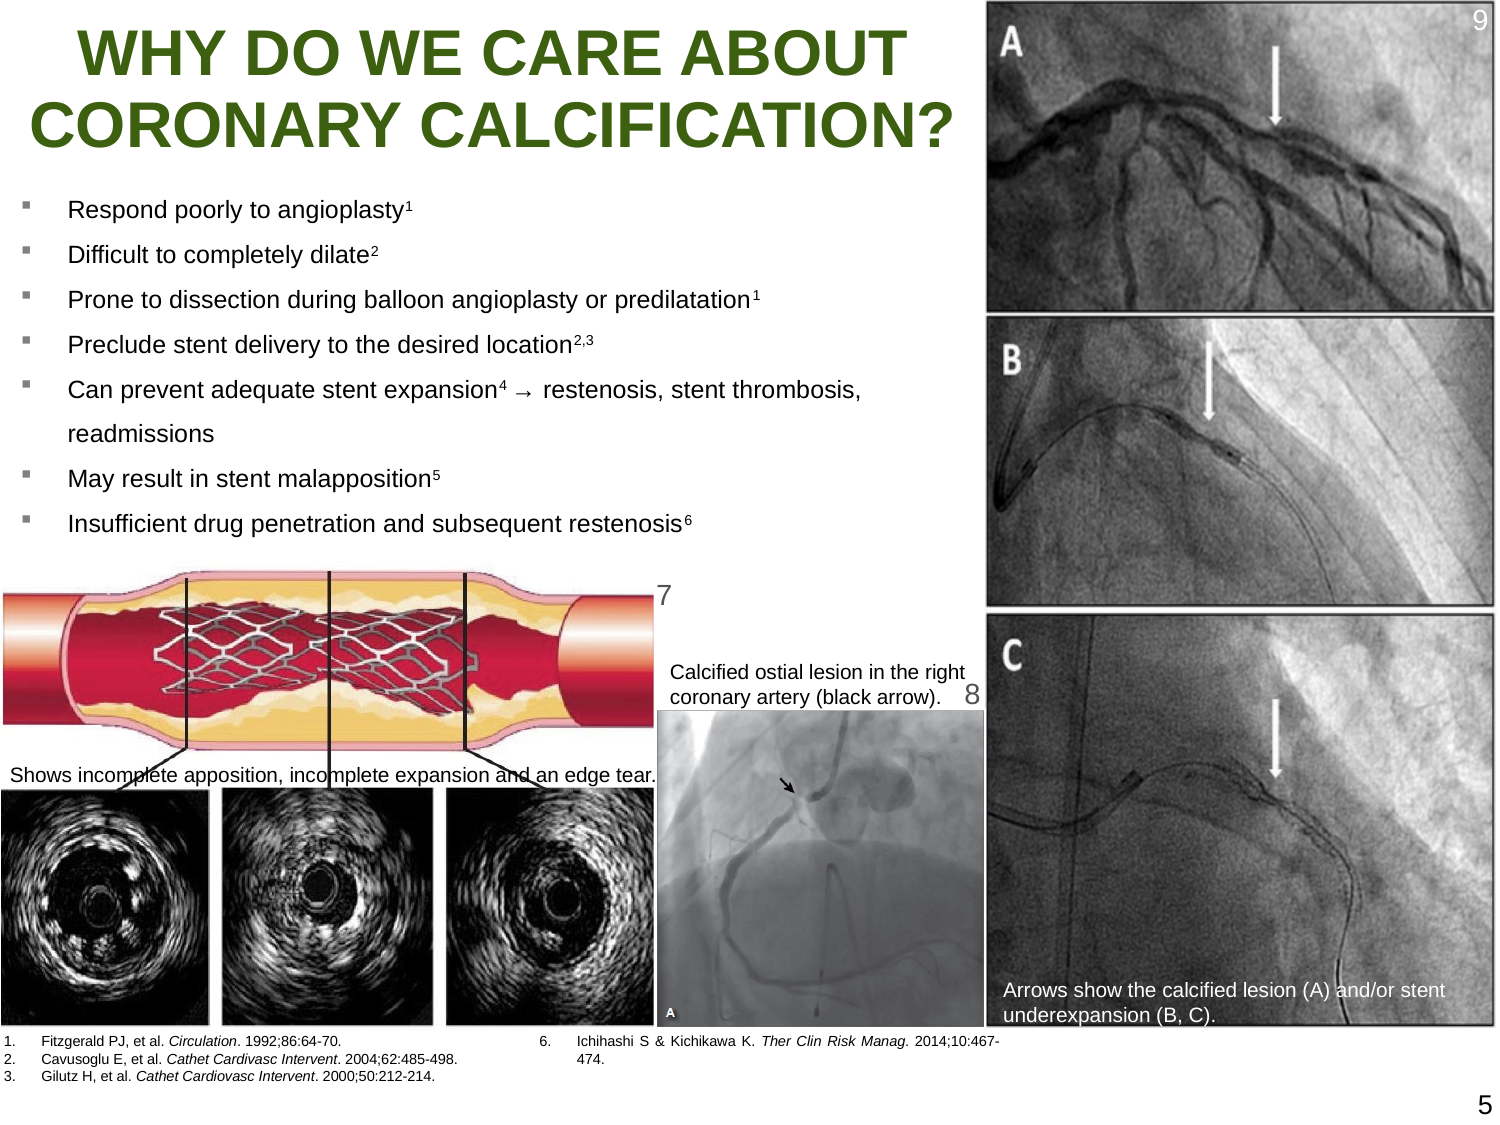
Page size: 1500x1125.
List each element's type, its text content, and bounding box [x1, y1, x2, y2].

text_box WHY DO WE CARE ABOUT CORONARY CALCIFICATION? [0, 9, 979, 188]
text_box Respond poorly to angioplasty1 Difficult to completely dilate2 Prone to dissection during balloon angioplasty or predilatation1 Preclude stent delivery to the desired location2,3 Can prevent adequate stent expansion4 → restenosis, stent thrombosis, readmissions May result in stent malapposition5 Insufficient drug penetration and subsequent restenosis6 [5, 171, 965, 546]
text_box 7 [659, 568, 688, 619]
picture [655, 0, 1498, 1029]
text_box Calcified ostial lesion in the right coronary artery (black arrow). [659, 651, 979, 707]
picture [0, 560, 654, 1033]
text_box Fitzgerald PJ, et al. Circulation. 1992;86:64-70. Cavusoglu E, et al. Cathet Cardivasc Intervent. 2004;62:485-498. Gilutz H, et al. Cathet Cardiovasc Intervent. 2000;50:212-214. Moussa I, et al. Circulation. 1997;96:128-136. Mosseri M, et al. Cardiovasc Revasc Med. 2005;6:147-53. Ichihashi S & Kichikawa K. Ther Clin Risk Manag. 2014;10:467-474. Buckley CJ. Vascular Disease Management. 2011;8:87-92. Dardas P, et al. Hellenic J Cardiol. 2011;52:399-406. Hernandez J, et al. J Invasive Cardiol. 2014;26:E122-E123. [0, 1033, 1500, 1125]
text_box 5 [1455, 1079, 1500, 1125]
